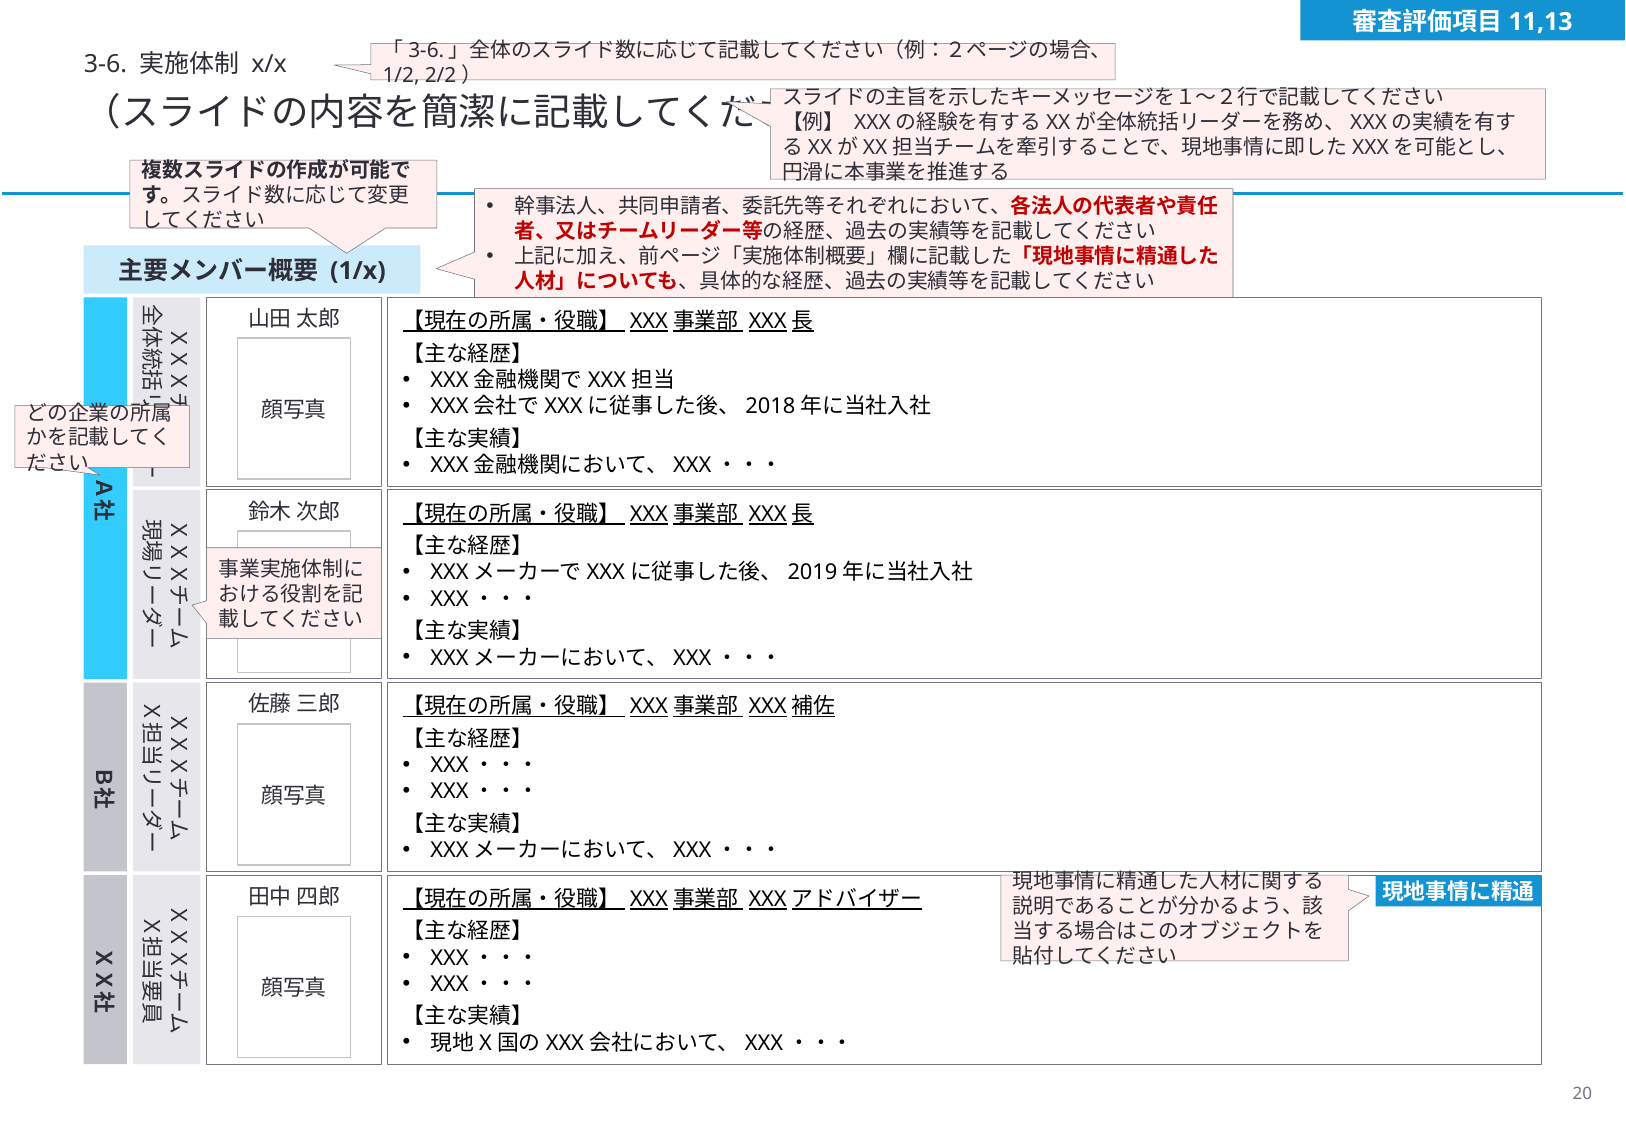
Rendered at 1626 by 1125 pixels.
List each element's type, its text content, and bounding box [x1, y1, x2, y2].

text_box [132, 682, 1542, 872]
text_box どの企業の所属かを記載してください [13, 404, 132, 476]
text_box 主要メンバー概要 (1/x) [83, 244, 421, 295]
text_box Ａ社 [83, 469, 128, 680]
text_box 幹事法人、共同申請者、委託先等それぞれにおいて、各法人の代表者や責任者、又はチームリーダー等の経歴、過去の実績等を記載してください 上記に加え、前ページ「実施体制概要」欄に記載した「現地事情に精通した人材」についても、具体的な経歴、過去の実績等を記載してください [435, 187, 1234, 297]
text_box Ｂ社 [83, 682, 128, 872]
text_box 「3-6.」全体のスライド数に応じて記載してください（例：２ページの場合、1/2, 2/2） [333, 42, 1117, 81]
text_box Ａ社 [83, 297, 128, 404]
list 3-6. 実施体制 x/x [84, 40, 1543, 82]
text_box 審査評価項目11,13 [1299, 0, 1625, 41]
list （スライドの内容を簡潔に記載してください） [84, 83, 1543, 183]
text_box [132, 297, 1542, 487]
text_box スライドの主旨を示したキーメッセージを１～２行で記載してください 【例】 XXXの経験を有するXXが全体統括リーダーを務め、XXXの実績を有するXXがXX担当チームを牽引することで、現地事情に即したXXXを可能とし、円滑に本事業を推進する [725, 87, 1547, 180]
text_box ＸＸ社 [83, 874, 128, 1065]
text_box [132, 489, 1542, 680]
text_box 複数スライドの作成が可能です。スライド数に応じて変更してください [128, 159, 438, 255]
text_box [132, 874, 1542, 1065]
